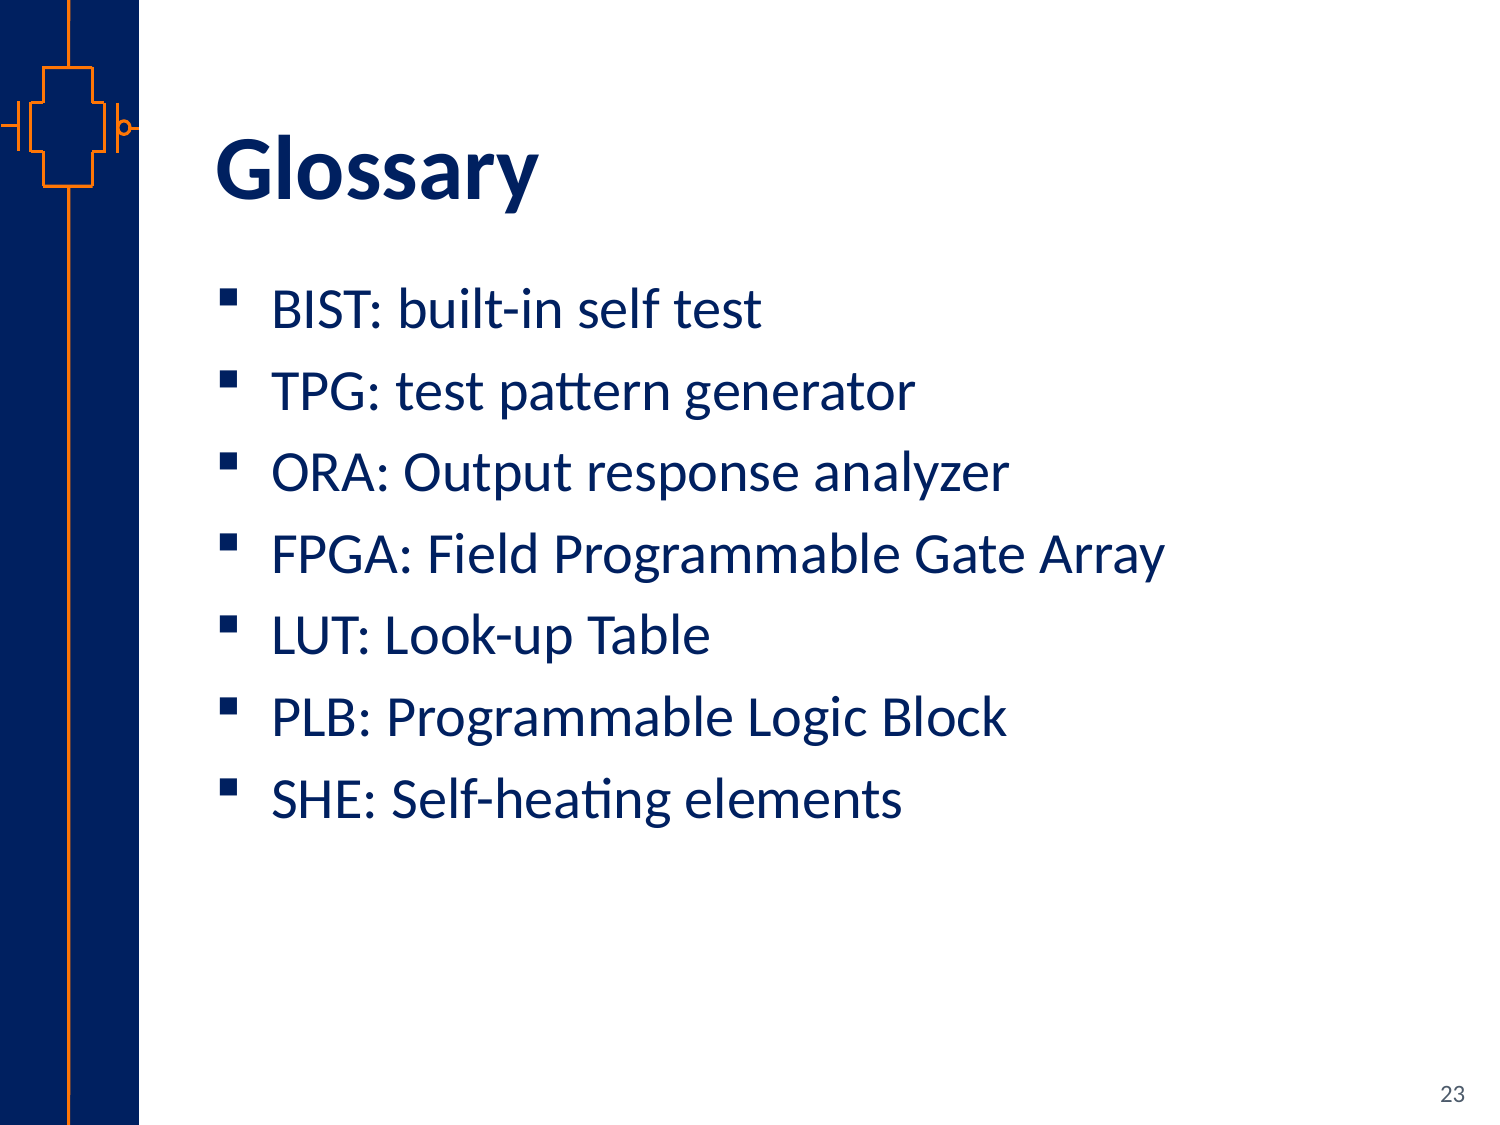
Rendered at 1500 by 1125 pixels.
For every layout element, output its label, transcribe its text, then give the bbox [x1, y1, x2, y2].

title Glossary [200, 37, 1388, 225]
list BIST: built-in self test TPG: test pattern generator ORA: Output response analyzer FPGA: Field Programmable Gate Array LUT: Look-up Table PLB: Programmable Logic Block SHE: Self-heating elements [200, 262, 1425, 988]
slide_number 23 [1425, 1062, 1488, 1123]
